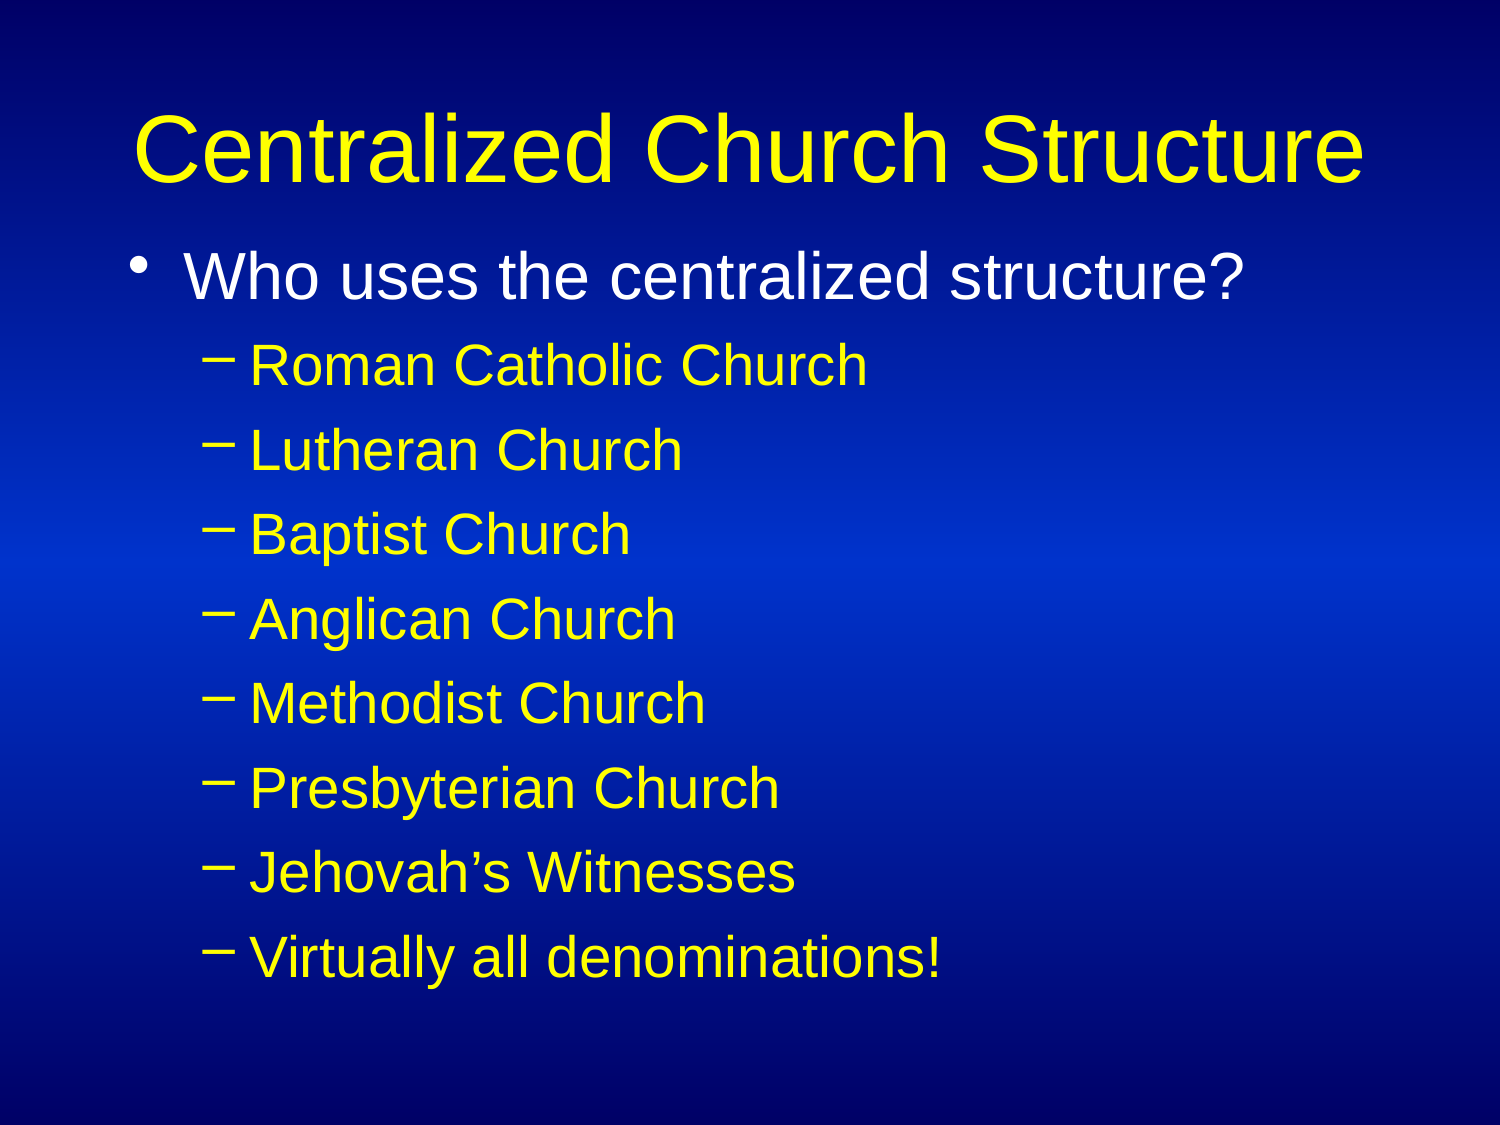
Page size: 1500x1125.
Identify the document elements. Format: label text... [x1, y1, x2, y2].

list Who uses the centralized structure? Roman Catholic Church Lutheran Church Baptist Church Anglican Church Methodist Church Presbyterian Church Jehovah’s Witnesses Virtually all denominations! [112, 224, 1463, 1050]
title Centralized Church Structure [37, 50, 1463, 238]
